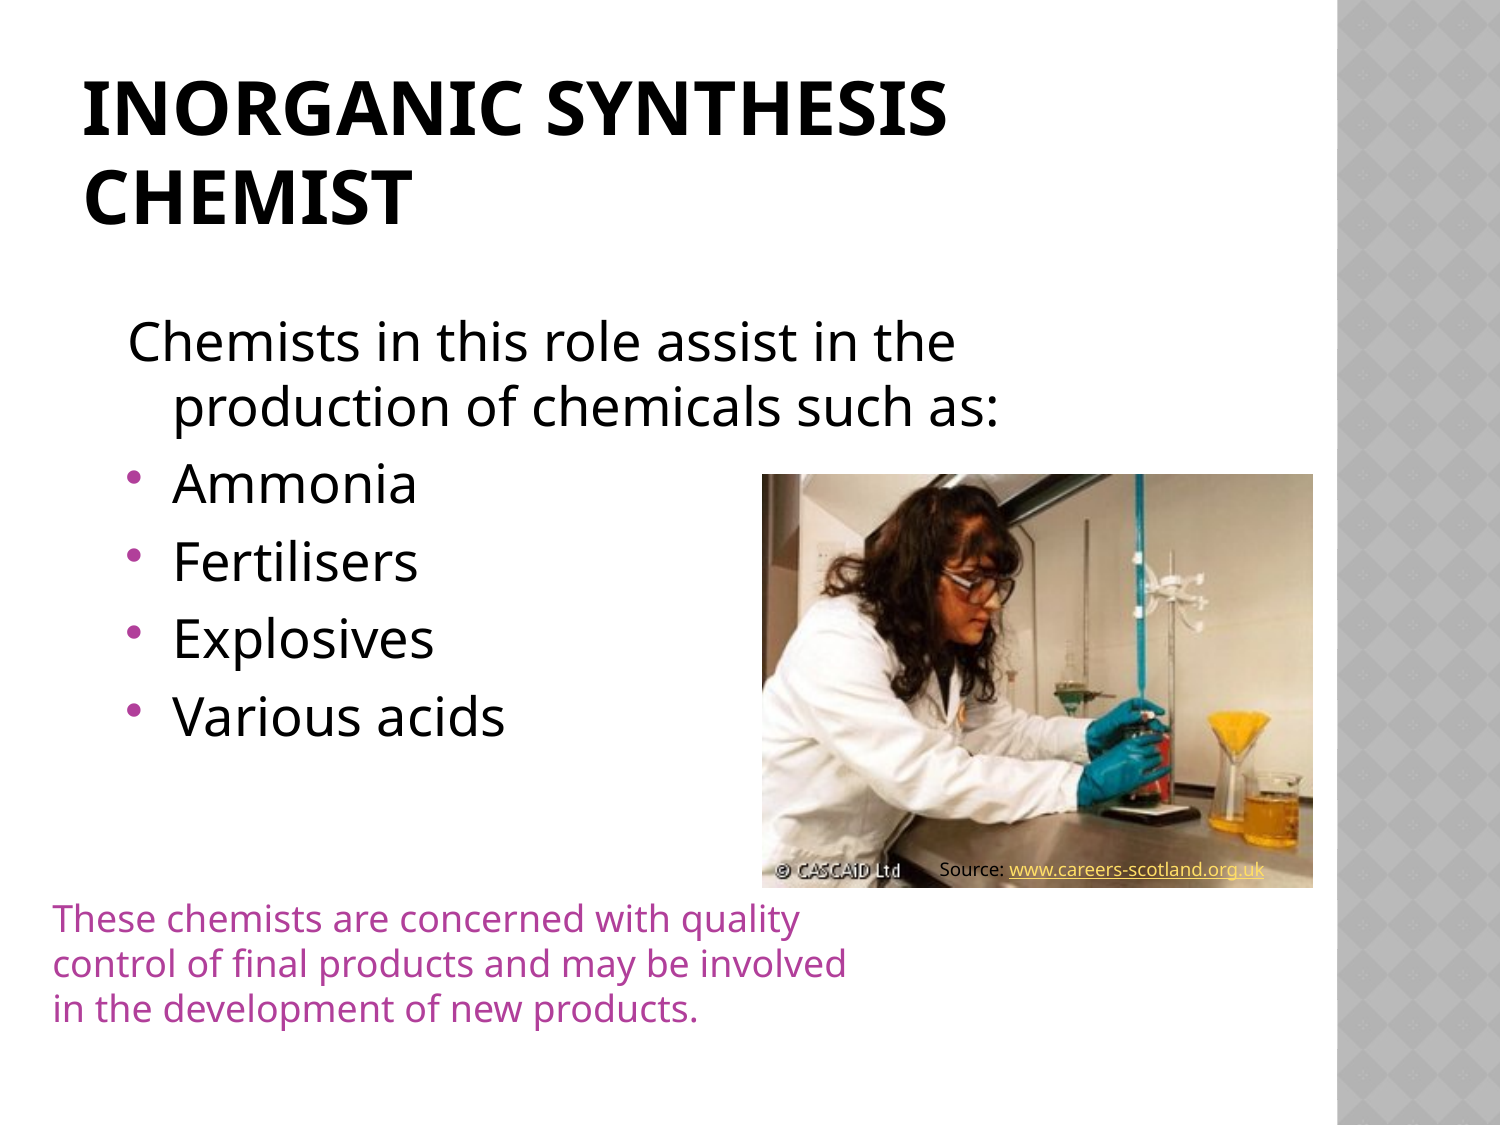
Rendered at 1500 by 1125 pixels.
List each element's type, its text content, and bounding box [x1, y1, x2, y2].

picture [762, 474, 1313, 888]
list Chemists in this role assist in the production of chemicals such as: Ammonia Fertilisers Explosives Various acids [112, 299, 1075, 825]
title Inorganic Synthesis Chemist [75, 52, 1263, 240]
text_box These chemists are concerned with quality control of final products and may be involved in the development of new products. [37, 887, 888, 1038]
